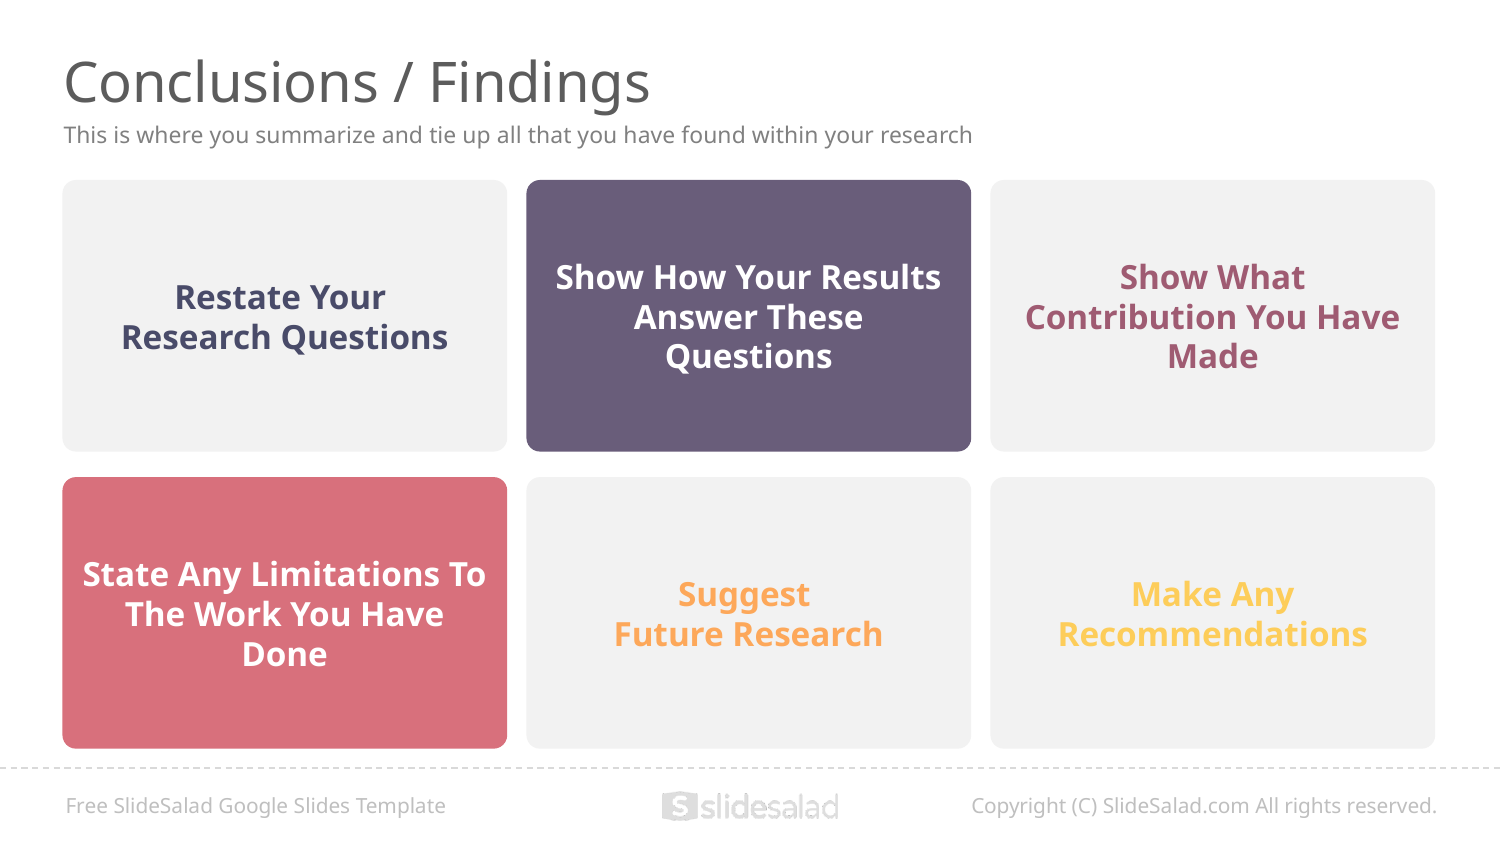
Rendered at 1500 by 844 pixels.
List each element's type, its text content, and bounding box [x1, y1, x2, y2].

text_box State Any Limitations To The Work You Have Done [62, 477, 508, 749]
text_box Show How Your Results Answer These Questions [526, 179, 972, 452]
text_box Make Any Recommendations [990, 477, 1436, 749]
text_box Restate Your Research Questions [62, 179, 508, 452]
picture [662, 791, 838, 823]
title Conclusions / Findings [63, 46, 1437, 114]
text_box Suggest Future Research [526, 477, 972, 749]
list This is where you summarize and tie up all that you have found within your research [63, 119, 1437, 149]
text_box Show What Contribution You Have Made [990, 179, 1436, 452]
